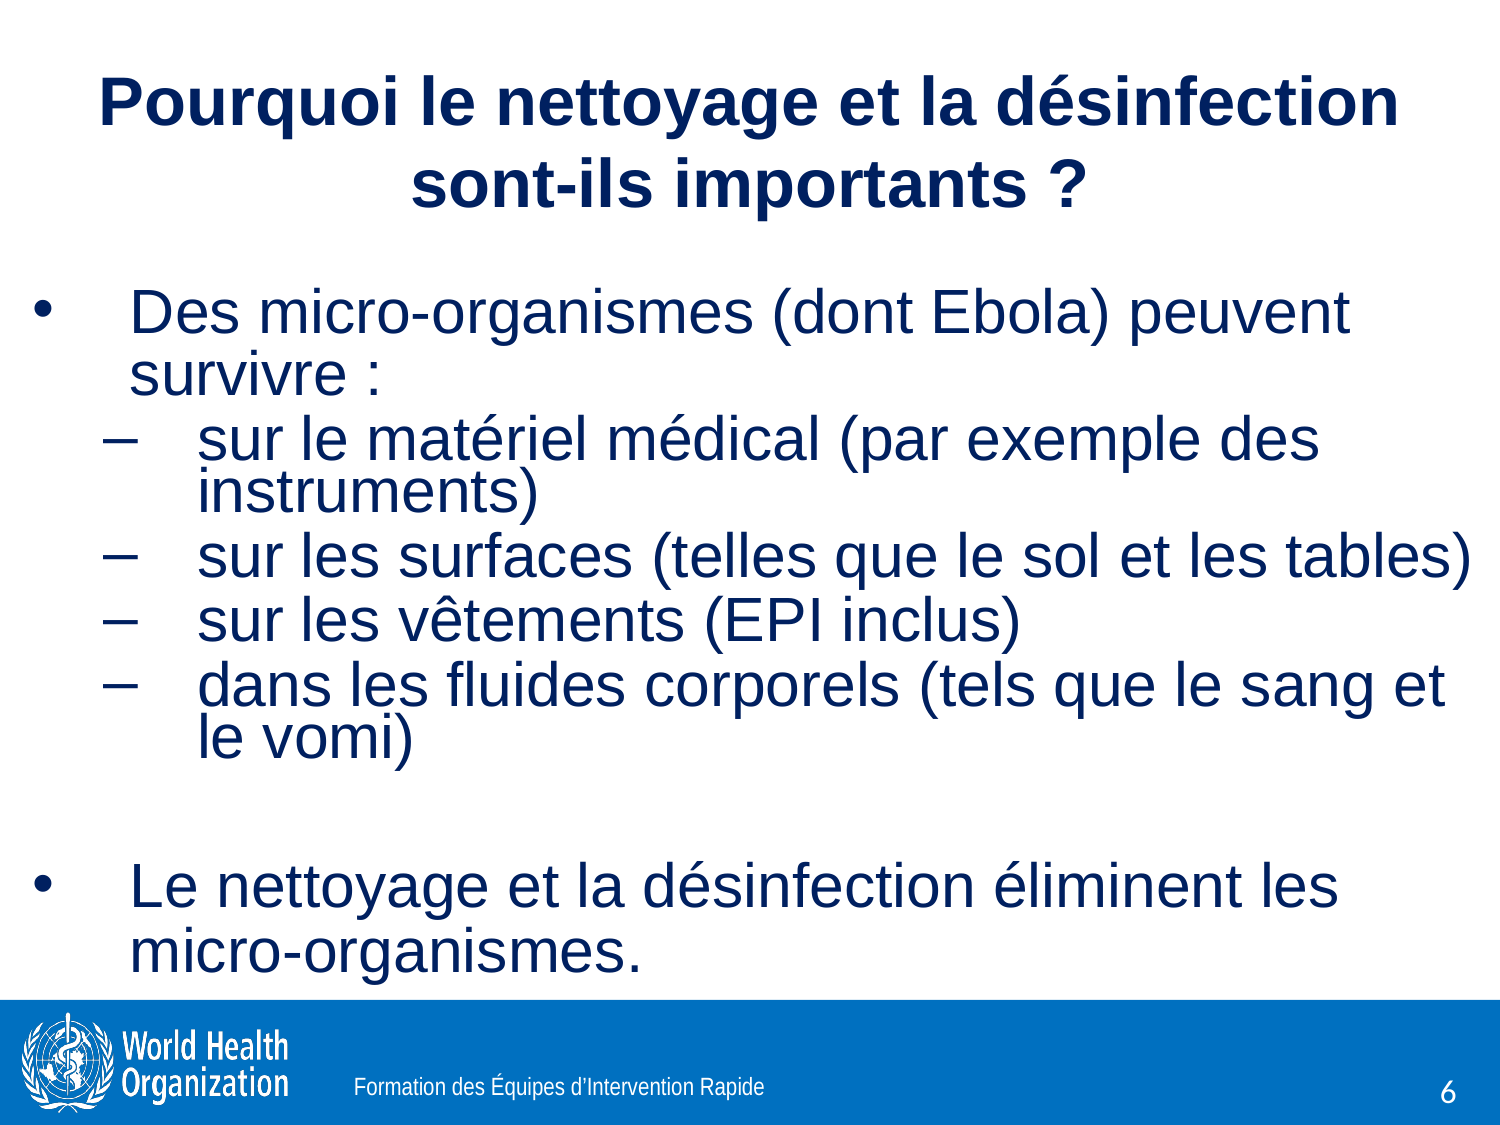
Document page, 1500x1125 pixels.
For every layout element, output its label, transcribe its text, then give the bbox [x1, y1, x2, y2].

picture [21, 1012, 288, 1113]
list Des micro-organismes (dont Ebola) peuvent survivre : sur le matériel médical (par exemple des instruments) sur les surfaces (telles que le sol et les tables) sur les vêtements (EPI inclus) dans les fluides corporels (tels que le sang et le vomi) Le nettoyage et la désinfection éliminent les micro-organismes. [17, 275, 1500, 976]
title Pourquoi le nettoyage et la désinfection sont-ils importants ? [75, 45, 1425, 233]
